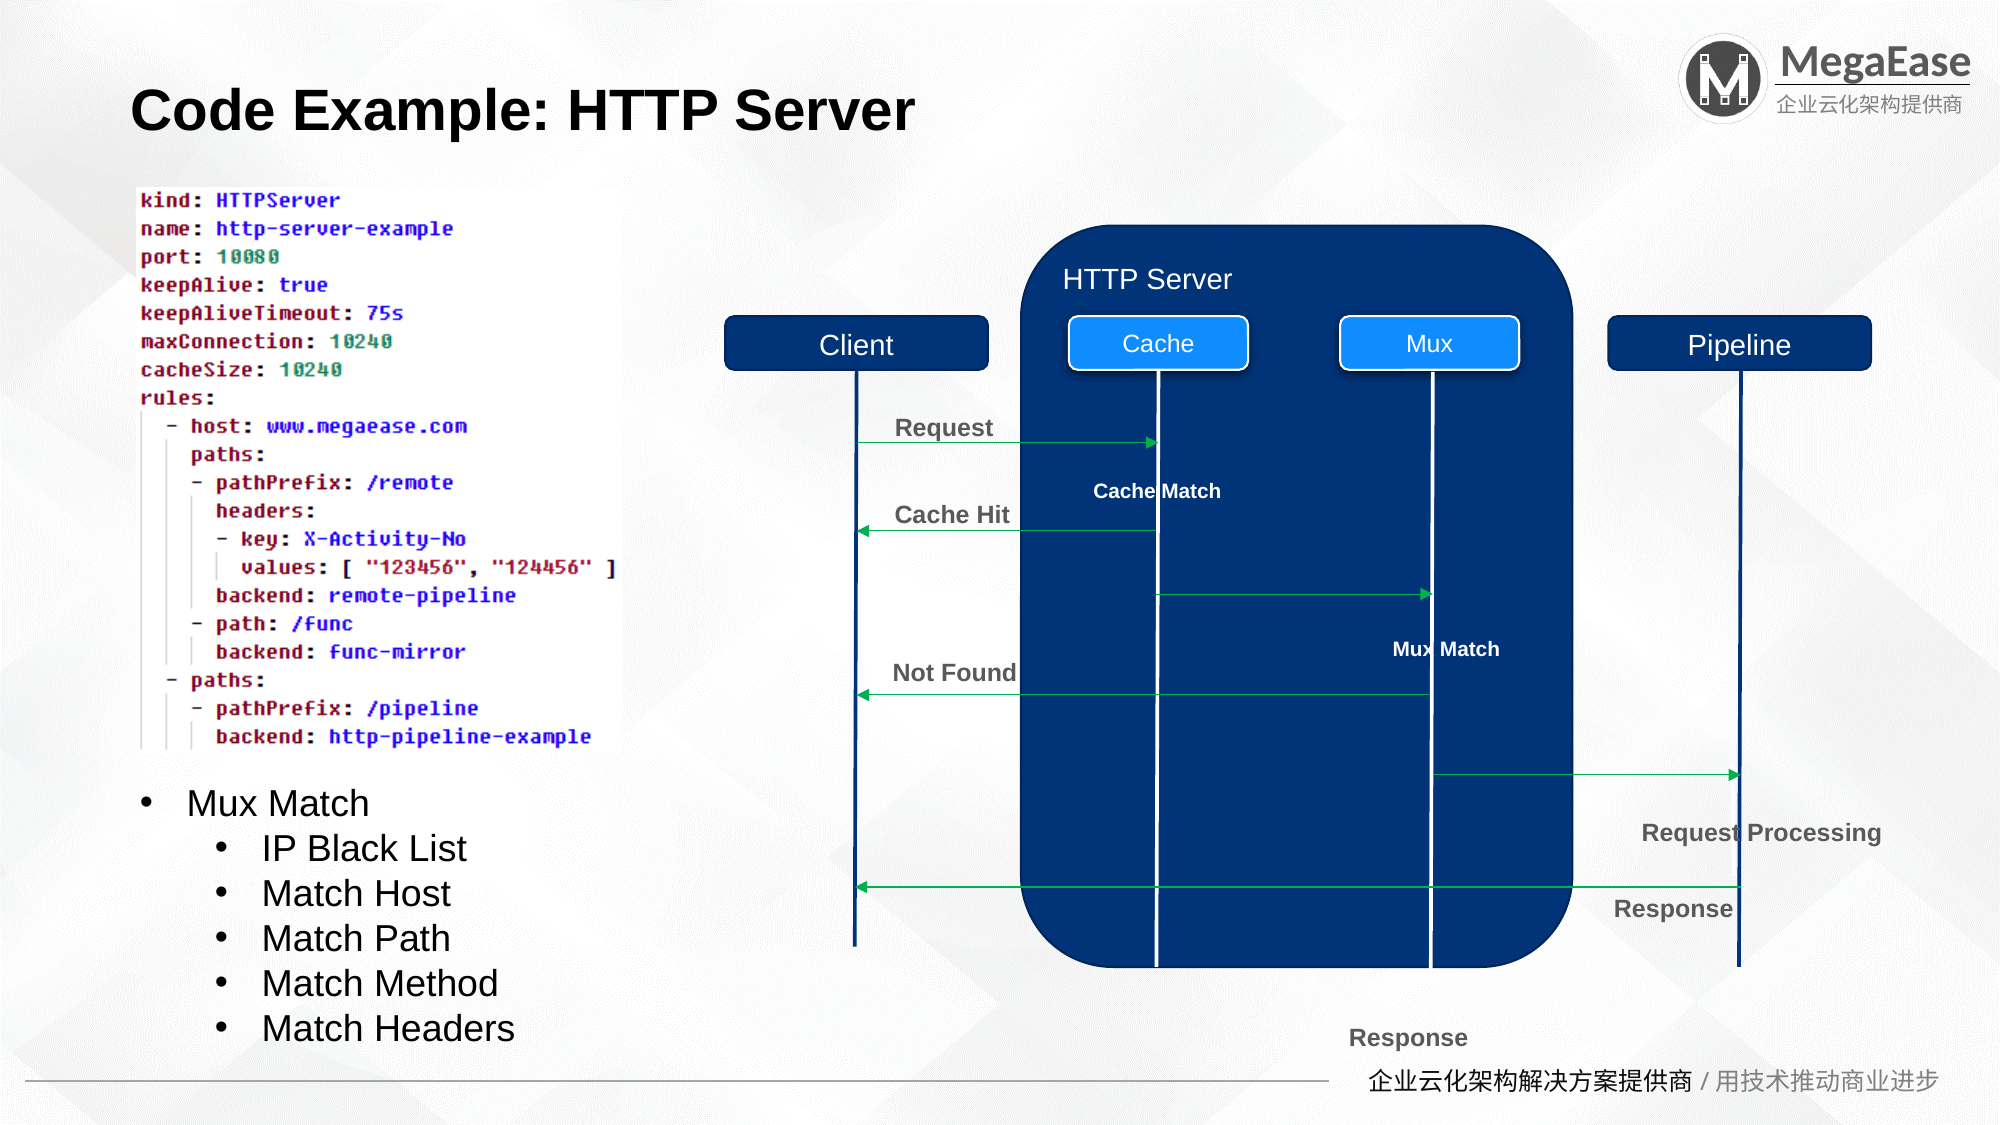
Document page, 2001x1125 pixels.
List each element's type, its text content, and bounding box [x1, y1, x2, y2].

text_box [725, 225, 1899, 969]
text_box Code Example: HTTP Server [115, 65, 932, 150]
picture [0, 0, 2000, 1125]
text_box Response [1334, 1014, 1484, 1059]
text_box Mux Match IP Black List Match Host Match Path Match Method Match Headers [125, 771, 531, 1057]
